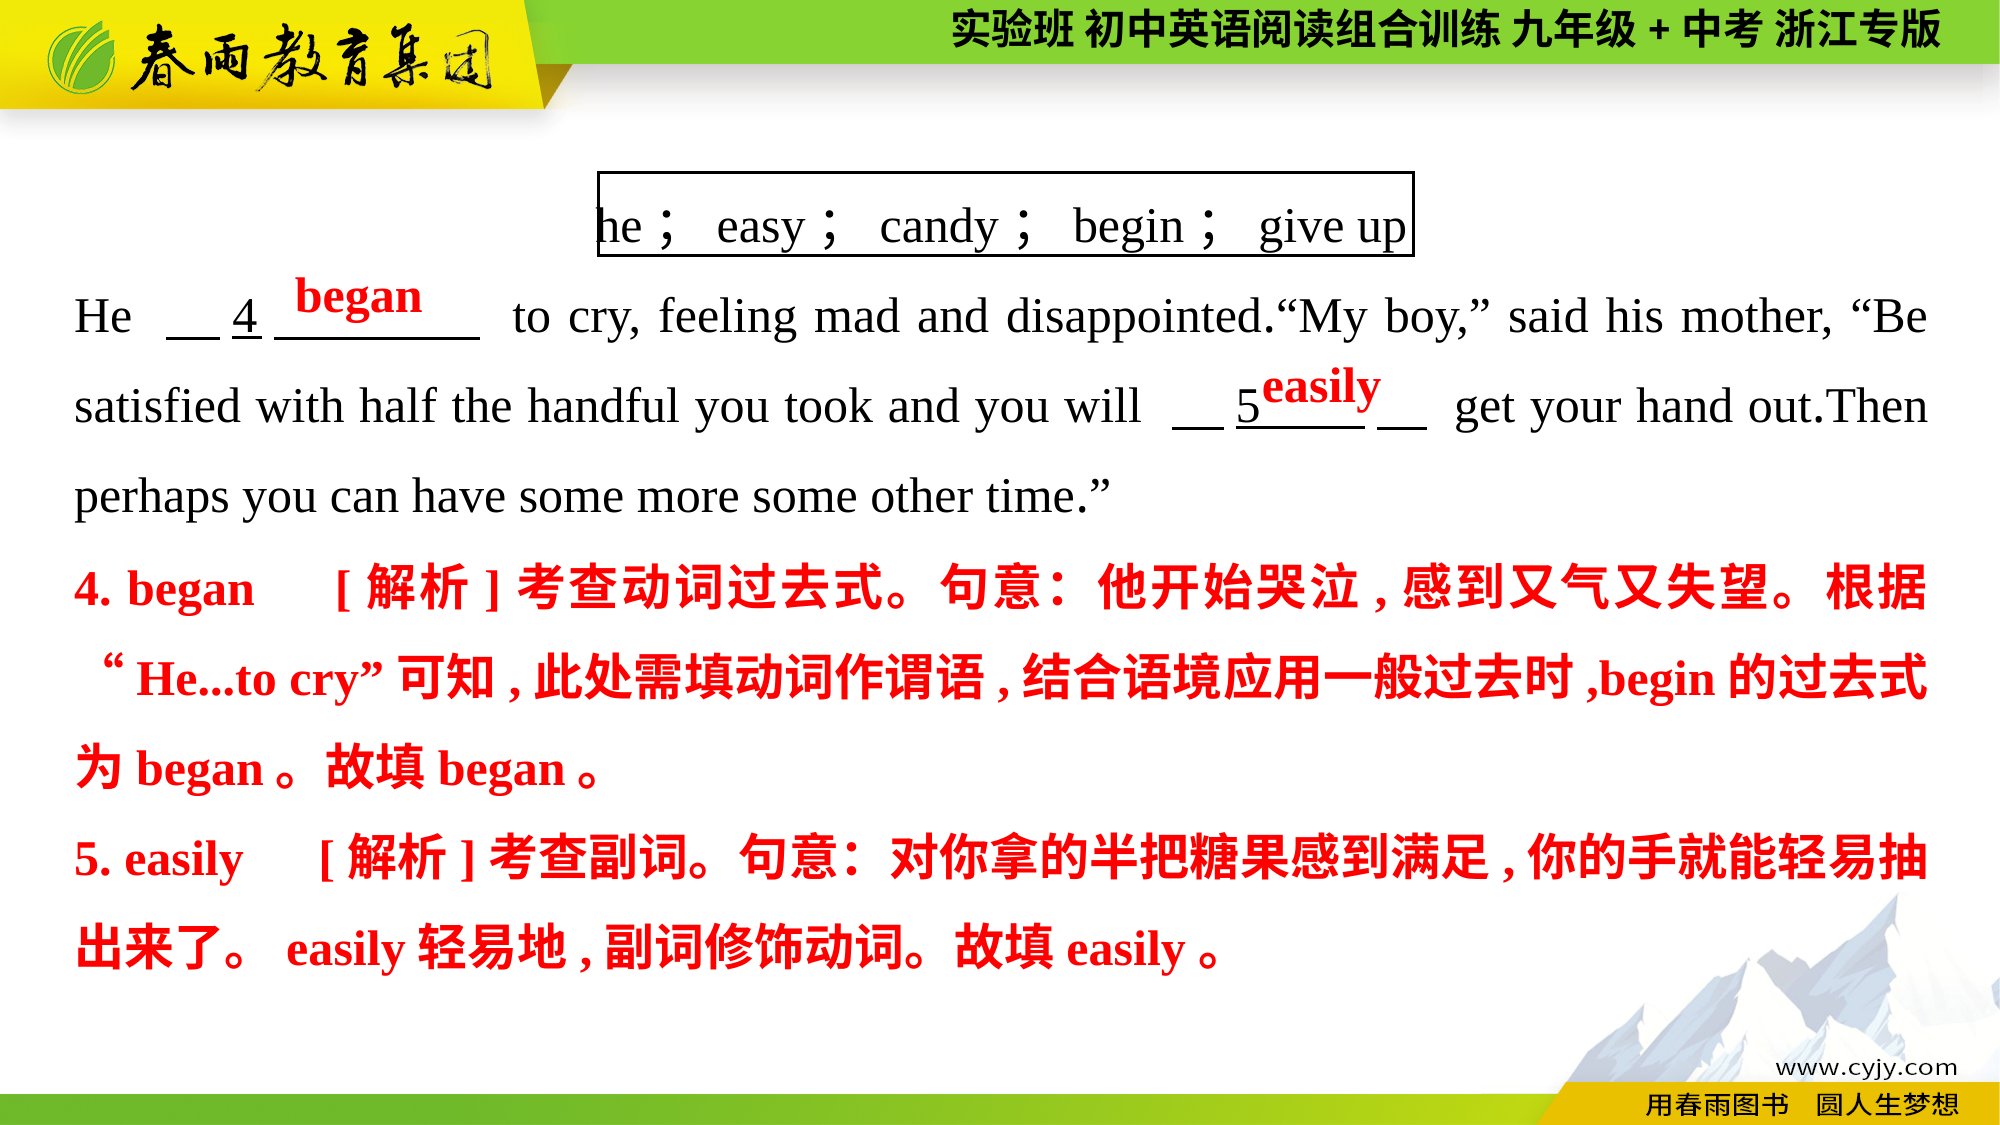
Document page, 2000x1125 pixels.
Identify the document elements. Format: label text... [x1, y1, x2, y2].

text_box [598, 172, 1414, 256]
text_box 4. began [解析]考查动词过去式。句意：他开始哭泣,感到又气又失望。根据“He...to cry”可知,此处需填动词作谓语,结合语境应用一般过去时,begin的过去式为began。故填began。 5. easily [解析]考查副词。句意：对你拿的半把糖果感到满足,你的手就能轻易抽出来了。easily轻易地,副词修饰动词。故填easily。 [59, 517, 1944, 983]
text_box easily [1247, 345, 1397, 421]
list he；easy；candy；begin；give up He 4 to cry, feeling mad and disappointed.“My boy,” said his mother, “Be satisfied with half the handful you took and you will 5 get your hand out.Then perhaps you can have some more some other time.” [59, 155, 1944, 517]
text_box began [280, 255, 438, 330]
picture [0, 0, 2000, 1125]
